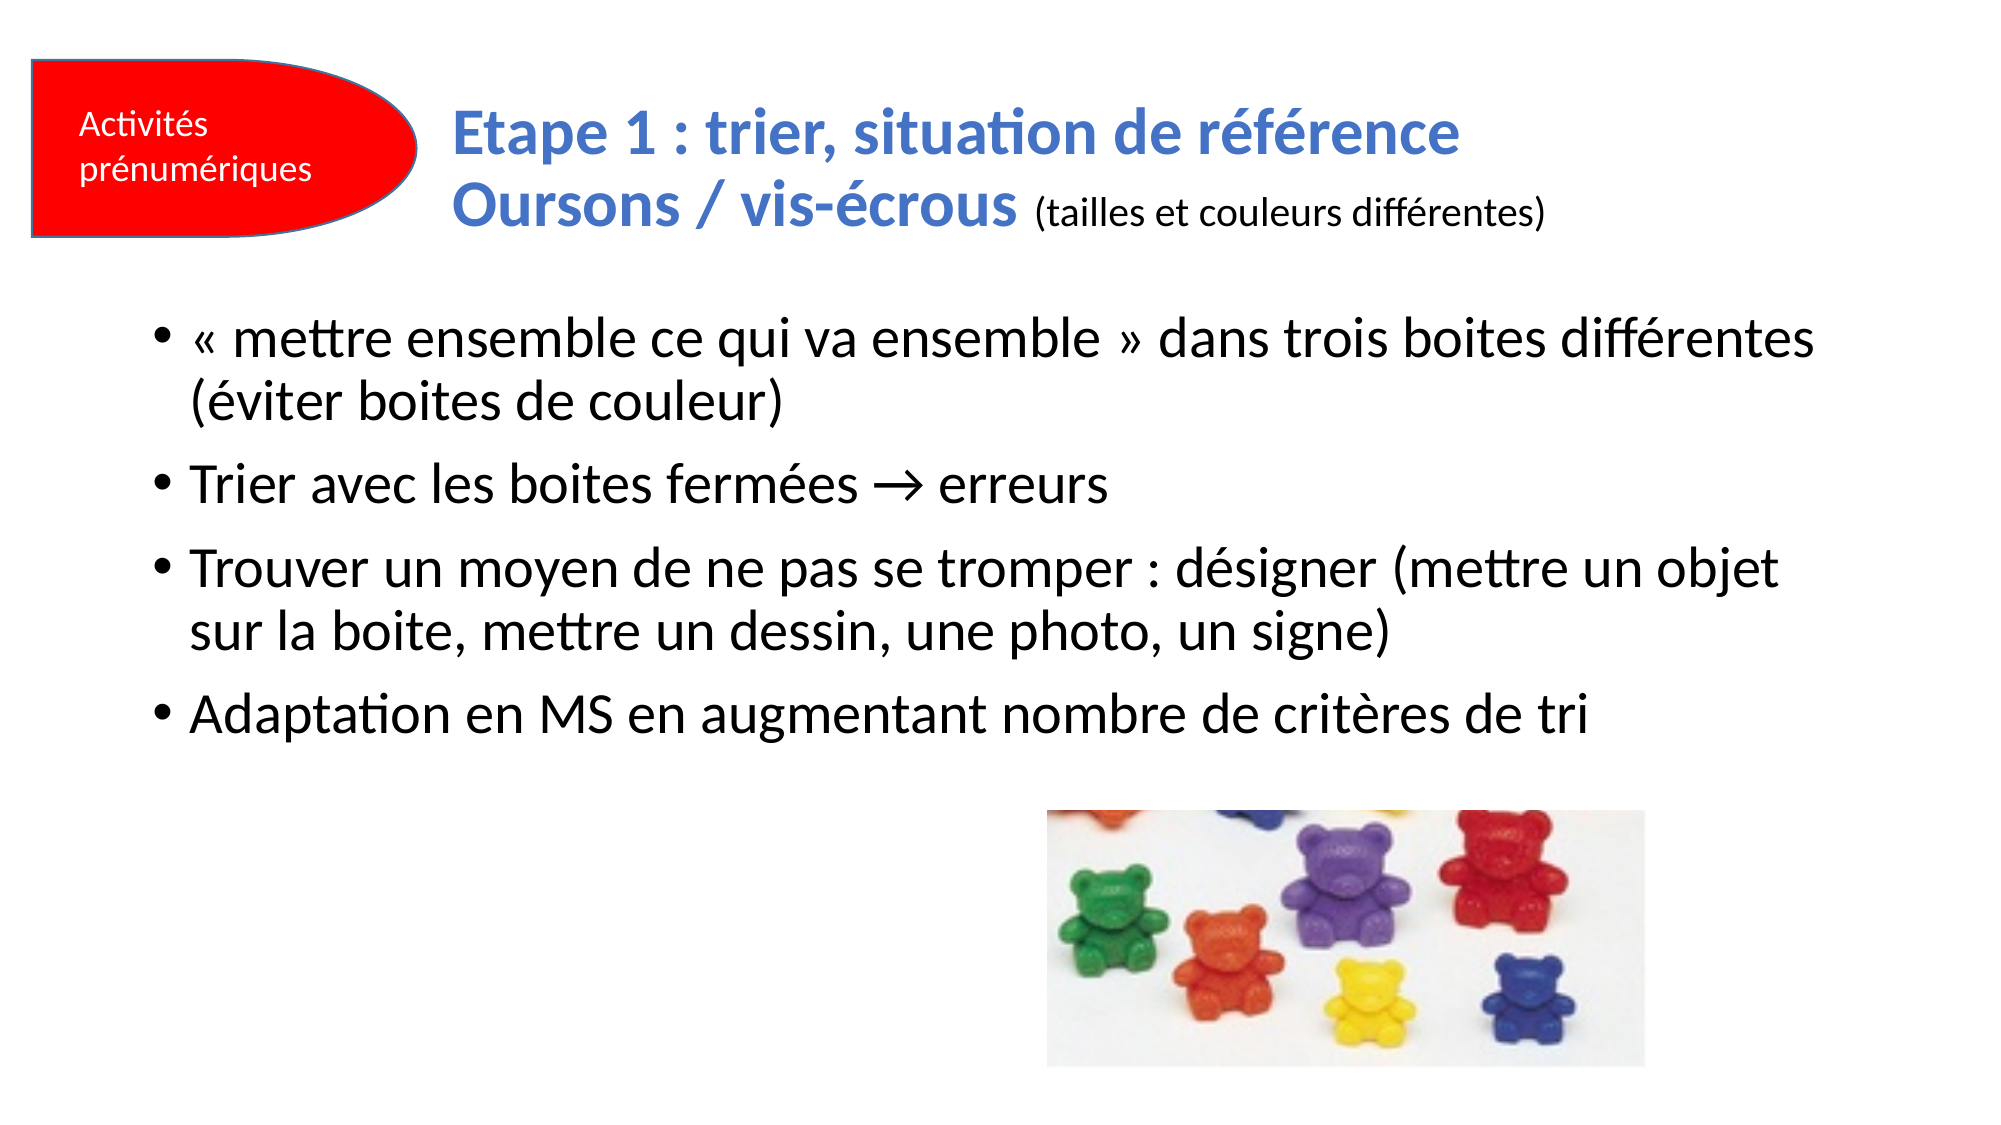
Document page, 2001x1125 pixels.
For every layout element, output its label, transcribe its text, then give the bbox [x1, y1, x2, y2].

list « mettre ensemble ce qui va ensemble » dans trois boites différentes (éviter boites de couleur) Trier avec les boites fermées → erreurs Trouver un moyen de ne pas se tromper : désigner (mettre un objet sur la boite, mettre un dessin, une photo, un signe) Adaptation en MS en augmentant nombre de critères de tri [137, 299, 1863, 1014]
picture [1047, 810, 1658, 1083]
text_box Activités prénumériques [64, 91, 368, 242]
title Etape 1 : trier, situation de référence Oursons / vis-écrous (tailles et couleurs différentes) [137, 59, 1863, 278]
text_box [30, 58, 418, 238]
